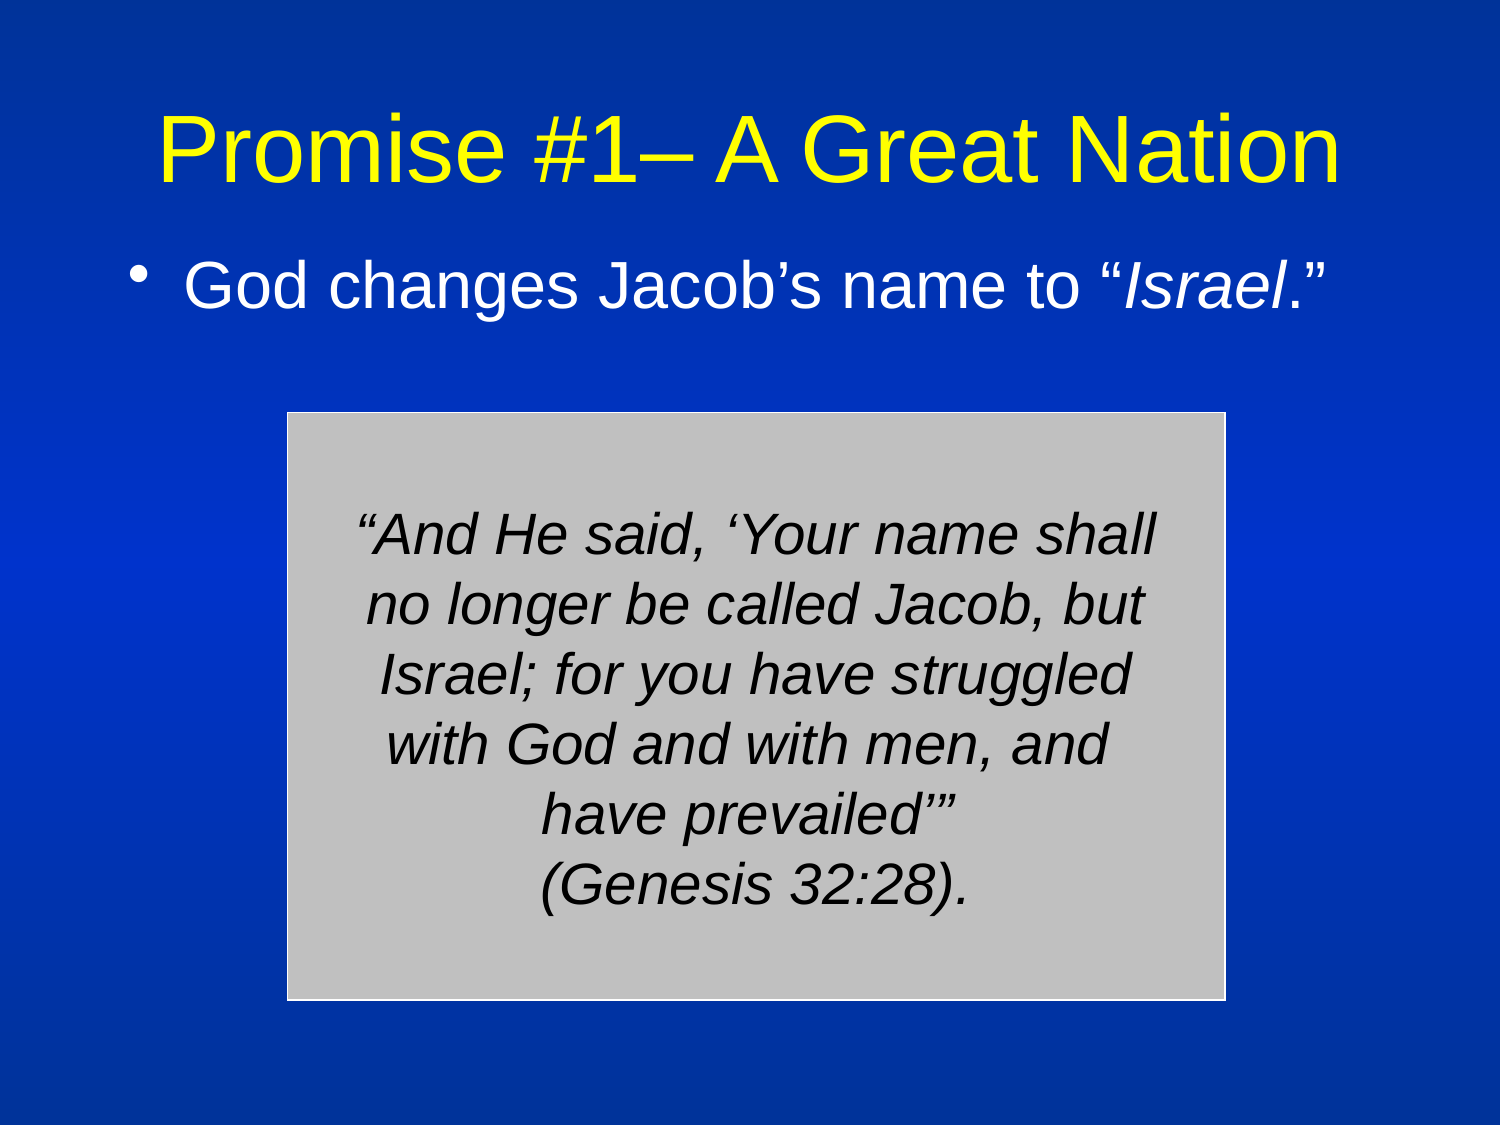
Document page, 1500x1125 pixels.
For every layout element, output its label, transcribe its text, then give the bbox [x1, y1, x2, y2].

title Promise #1– A Great Nation [37, 50, 1463, 238]
list God changes Jacob’s name to “Israel.” [112, 249, 1388, 350]
text_box “And He said, ‘Your name shall no longer be called Jacob, but Israel; for you have struggled with God and with men, and have prevailed’” (Genesis 32:28). [287, 412, 1225, 1000]
